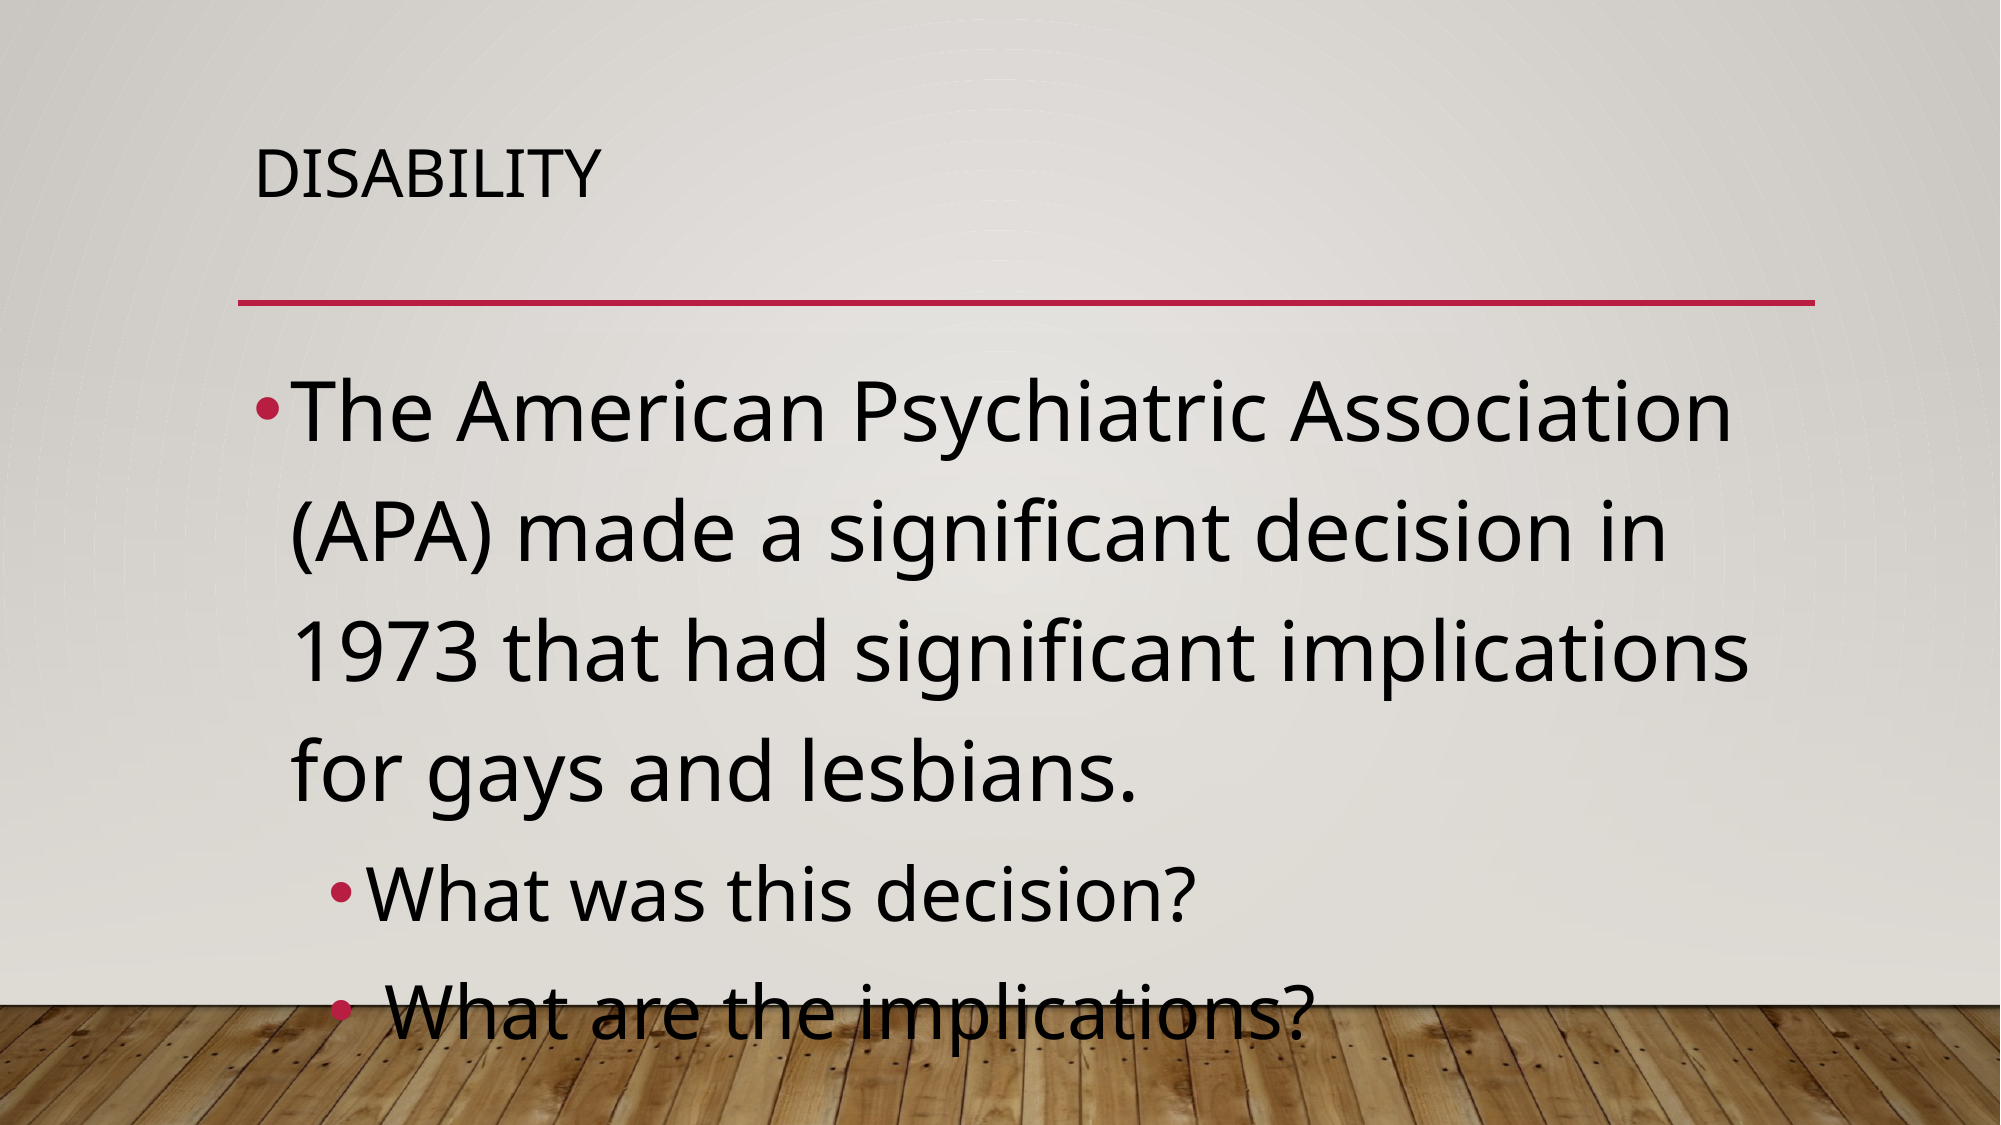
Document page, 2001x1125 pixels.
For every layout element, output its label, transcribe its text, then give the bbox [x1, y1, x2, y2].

picture [0, 1005, 2000, 1125]
title Disability [238, 131, 1814, 305]
list The American Psychiatric Association (APA) made a significant decision in 1973 that had significant implications for gays and lesbians. What was this decision? What are the implications? [238, 330, 1814, 897]
